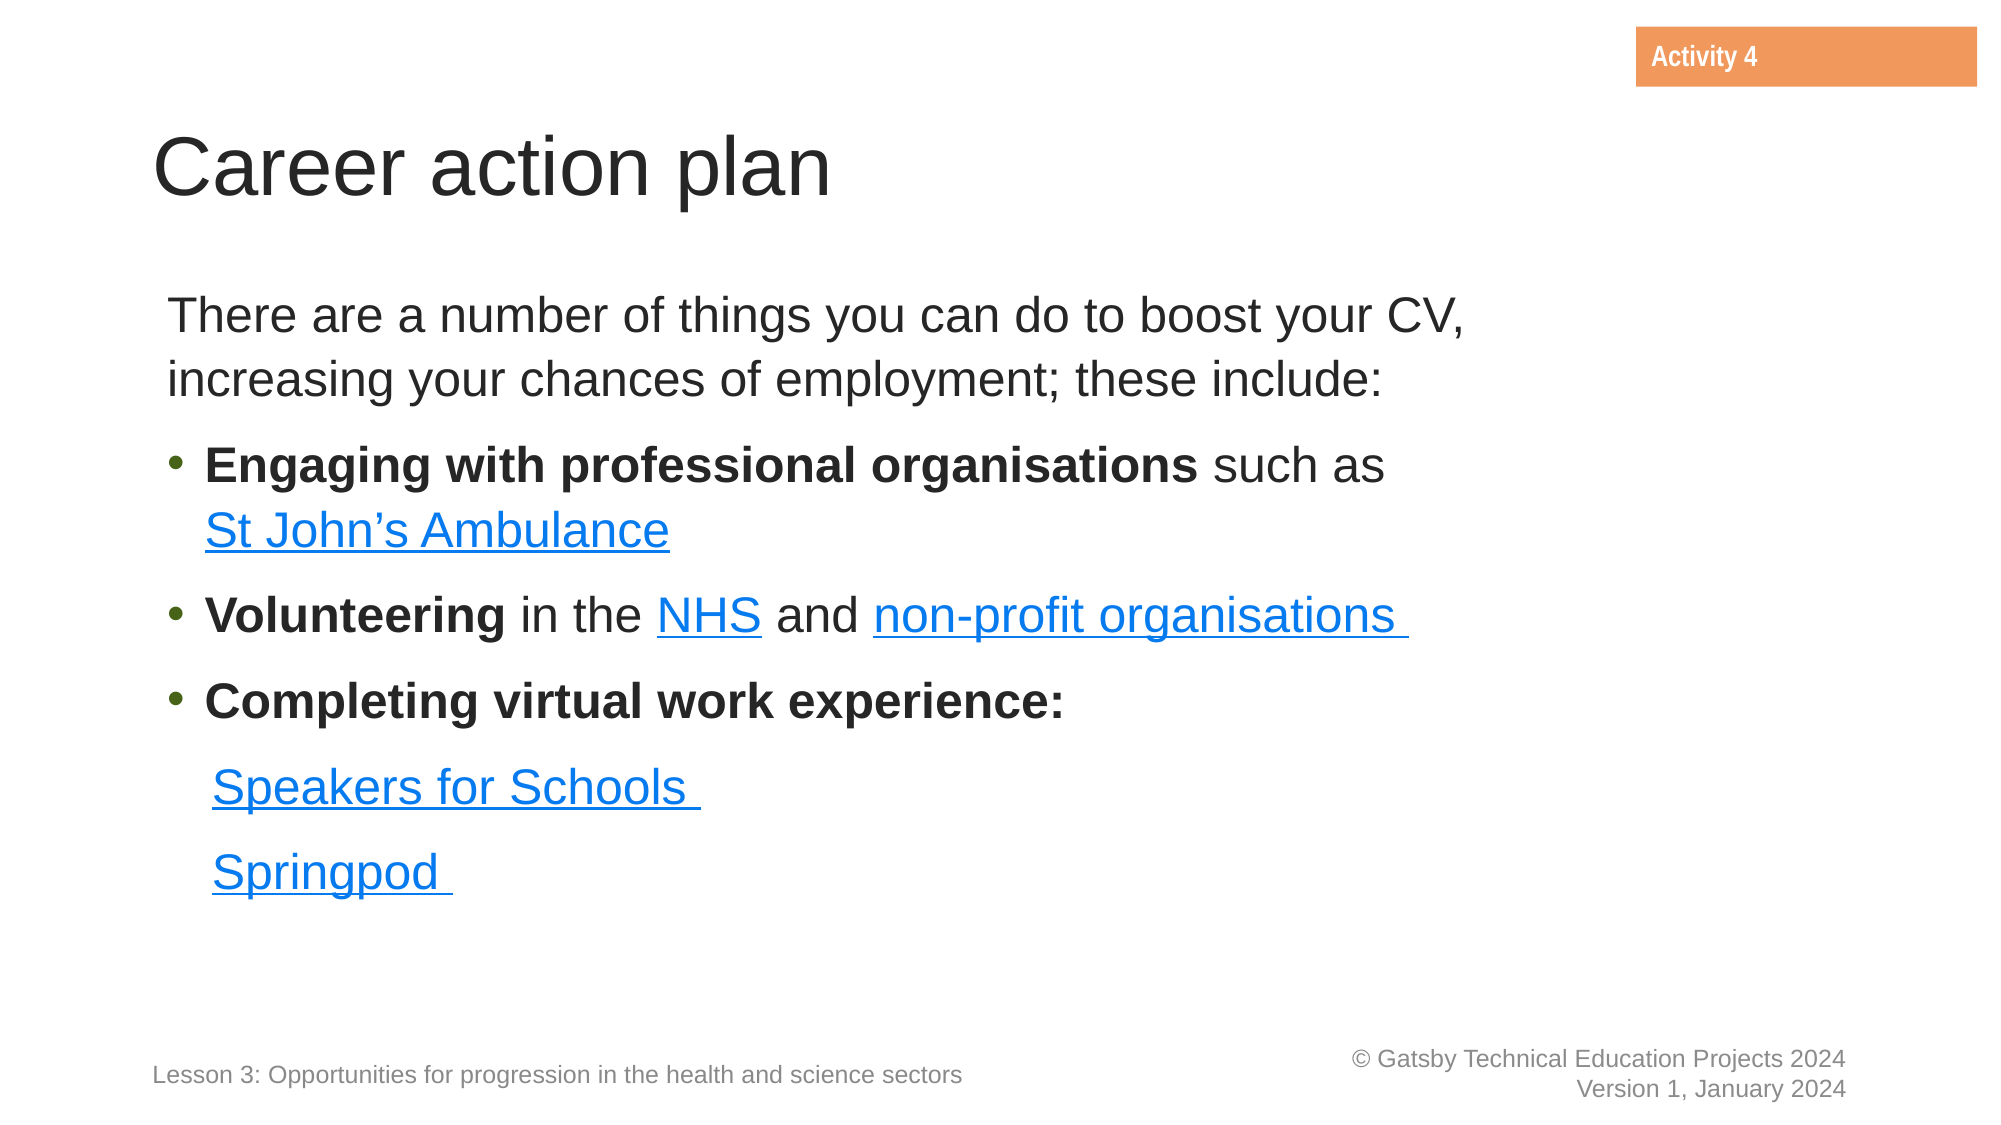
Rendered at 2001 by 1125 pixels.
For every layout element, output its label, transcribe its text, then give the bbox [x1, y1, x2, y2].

title Career action plan [137, 59, 1863, 278]
list There are a number of things you can do to boost your CV, increasing your chances of employment; these include: Engaging with professional organisations such as St John’s Ambulance Volunteering in the NHS and non-profit organisations Completing virtual work experience: Speakers for Schools Springpod [137, 247, 1730, 1043]
list Lesson 3: Opportunities for progression in the health and science sectors [137, 1043, 1102, 1103]
list Activity 4 [1636, 26, 1978, 87]
